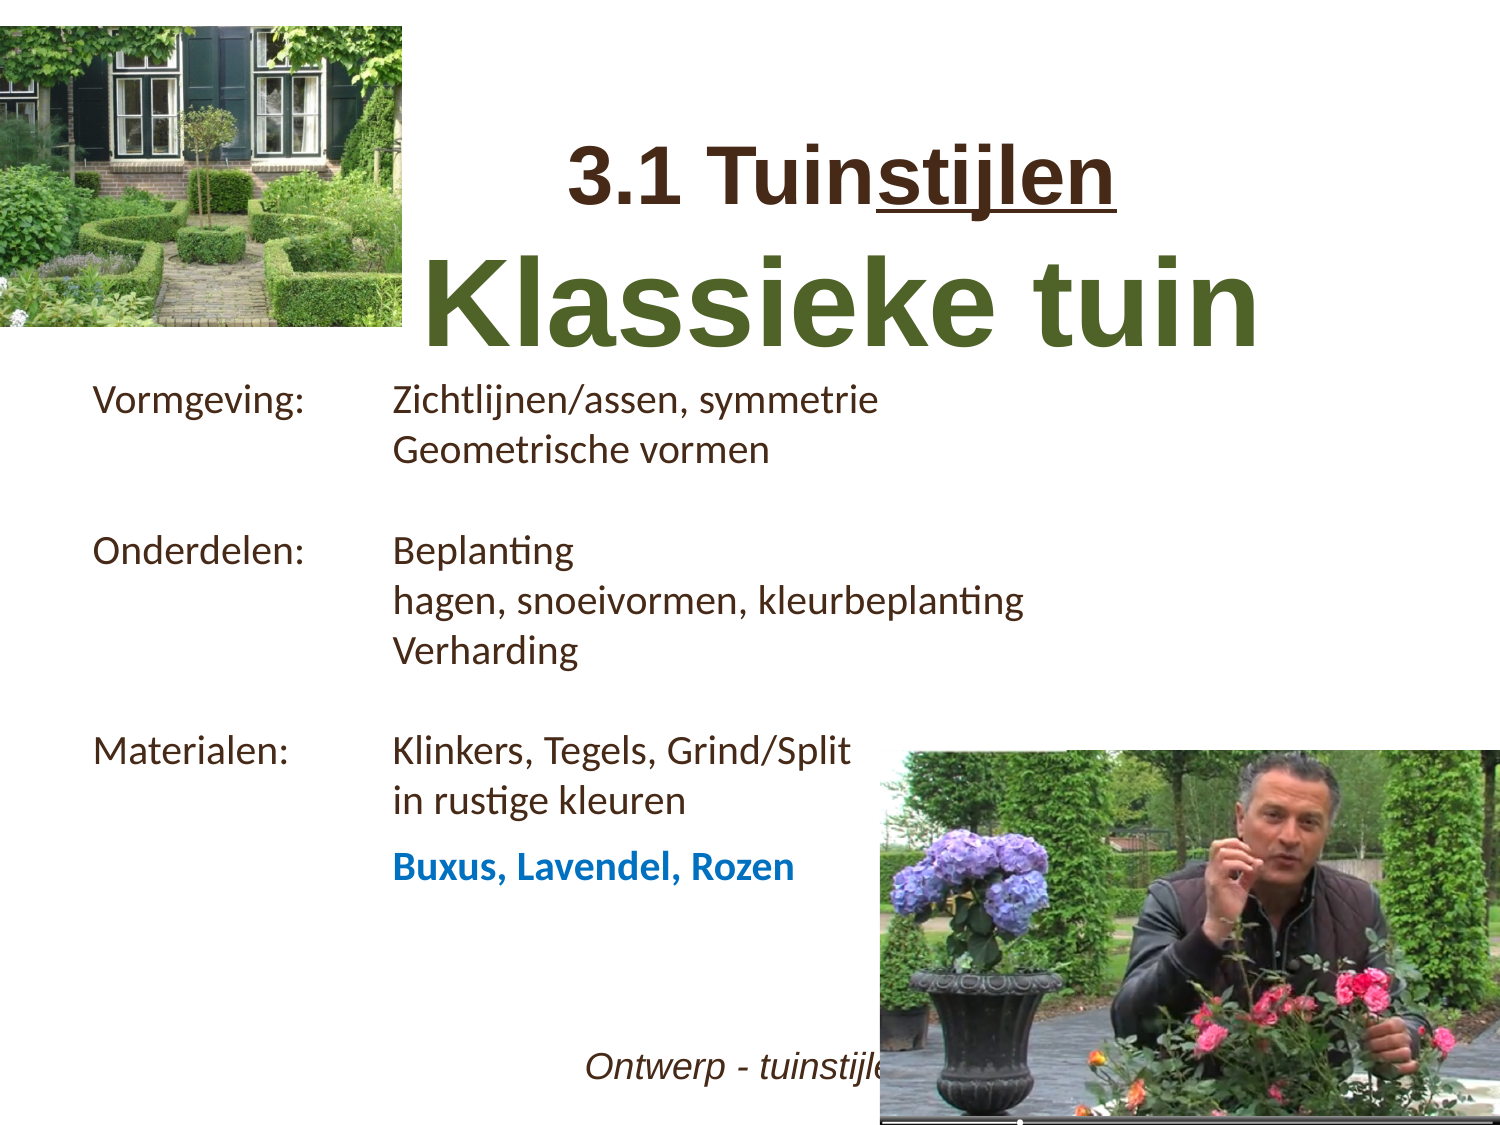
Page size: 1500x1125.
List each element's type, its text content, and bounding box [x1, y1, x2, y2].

text_box 3.1 Tuinstijlen Klassieke tuin [406, 113, 1500, 327]
picture [0, 26, 402, 327]
picture [879, 749, 1500, 1125]
slide_number Ontwerp - tuinstijlen [0, 1035, 874, 1095]
text_box [89, 327, 1293, 364]
text_box Vormgeving: Zichtlijnen/assen, symmetrie Geometrische vormen Onderdelen: Beplanting hagen, snoeivormen, kleurbeplanting Verharding Materialen: Klinkers, Tegels, Grind/Split in rustige kleuren Buxus, Lavendel, Rozen [78, 364, 1293, 1040]
